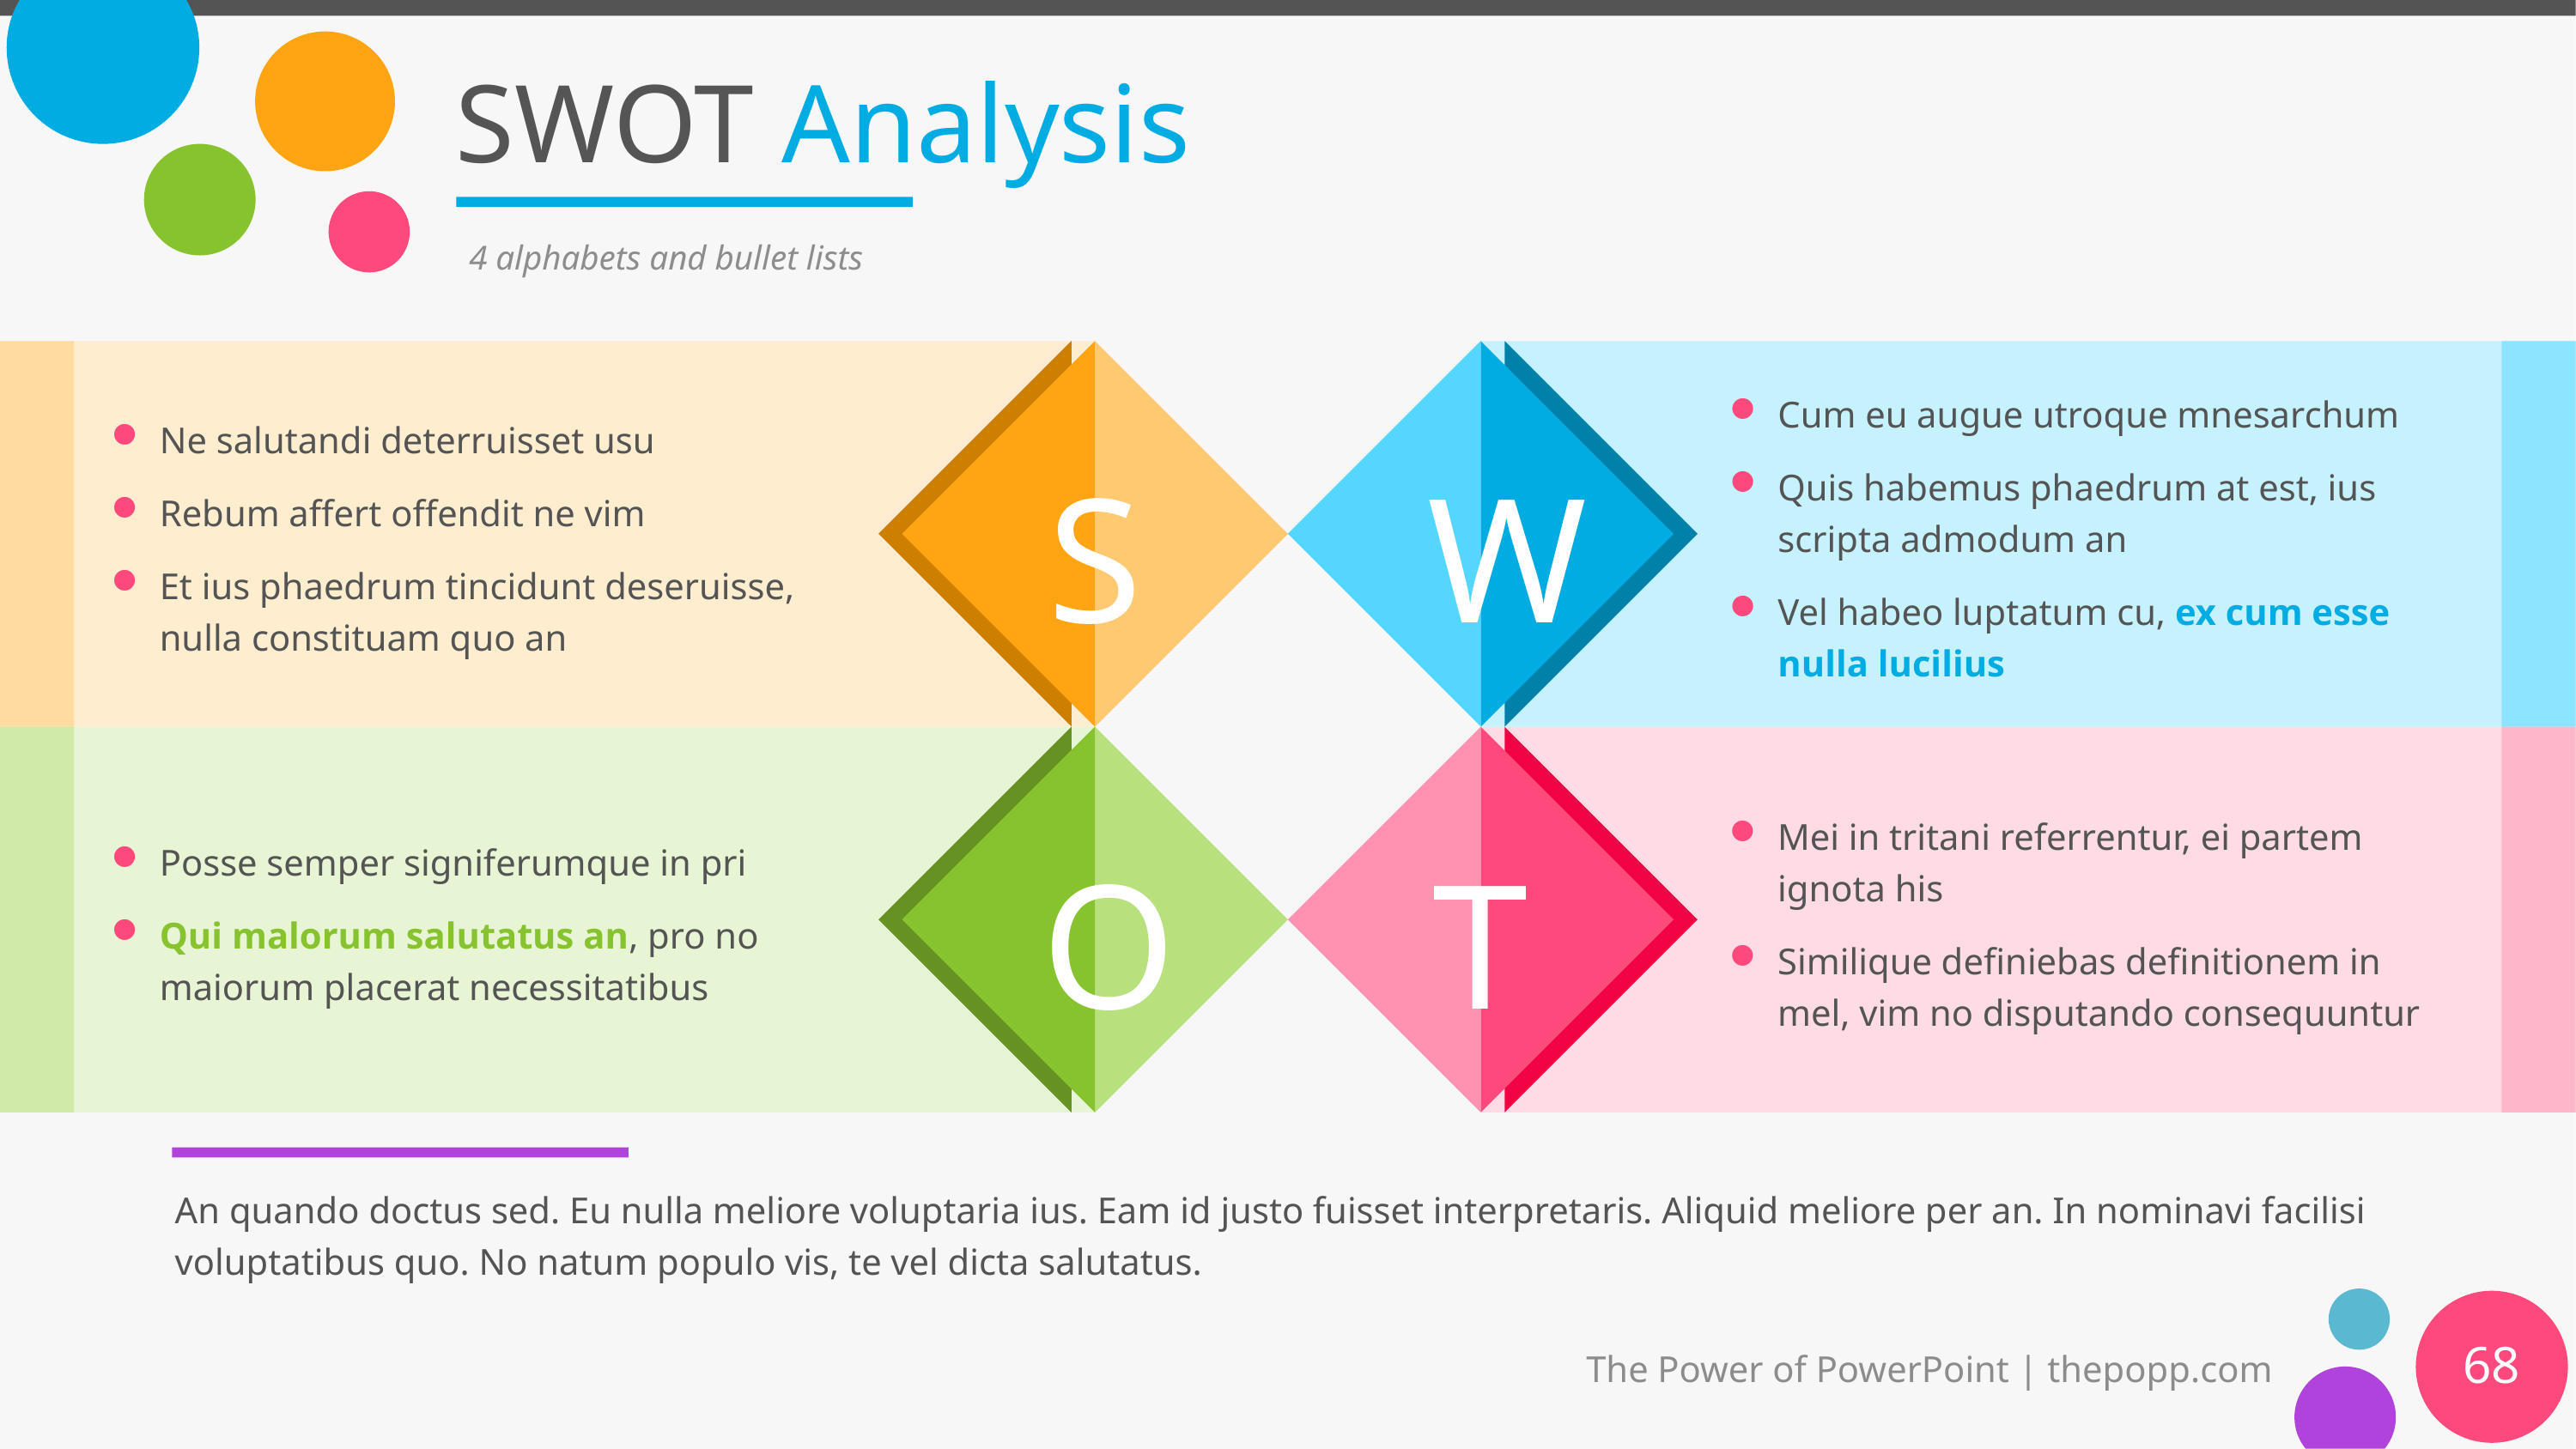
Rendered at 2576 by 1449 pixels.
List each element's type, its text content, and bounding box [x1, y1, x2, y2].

list T [1405, 805, 1558, 1034]
list W [1405, 420, 1558, 648]
slide_number 68 [2415, 1328, 2568, 1406]
list S [1018, 420, 1171, 648]
list An quando doctus sed. Eu nulla meliore voluptaria ius. Eam id justo fuisset interpretaris. Aliquid meliore per an. In nominavi facilisi voluptatibus quo. No natum populo vis, te vel dicta salutatus. [151, 1167, 2434, 1309]
title SWOT Analysis [433, 34, 2454, 204]
list Ne salutandi deterruisset usu Rebum affert offendit ne vim Et ius phaedrum tincidunt deseruisse, nulla constituam quo an [88, 357, 844, 711]
list Cum eu augue utroque mnesarchum Quis habemus phaedrum at est, ius scripta admodum an Vel habeo luptatum cu, ex cum esse nulla lucilius [1706, 357, 2472, 711]
list O [1018, 805, 1171, 1034]
list 4 alphabets and bullet lists [446, 217, 2465, 288]
list Mei in tritani referrentur, ei partem ignota his Similique definiebas definitionem in mel, vim no disputando consequuntur [1706, 743, 2472, 1096]
footer The Power of PowerPoint | thepopp.com [1479, 1332, 2296, 1410]
list Posse semper signiferumque in pri Qui malorum salutatus an, pro no maiorum placerat necessitatibus [88, 743, 844, 1096]
picture [1558, 500, 1583, 597]
